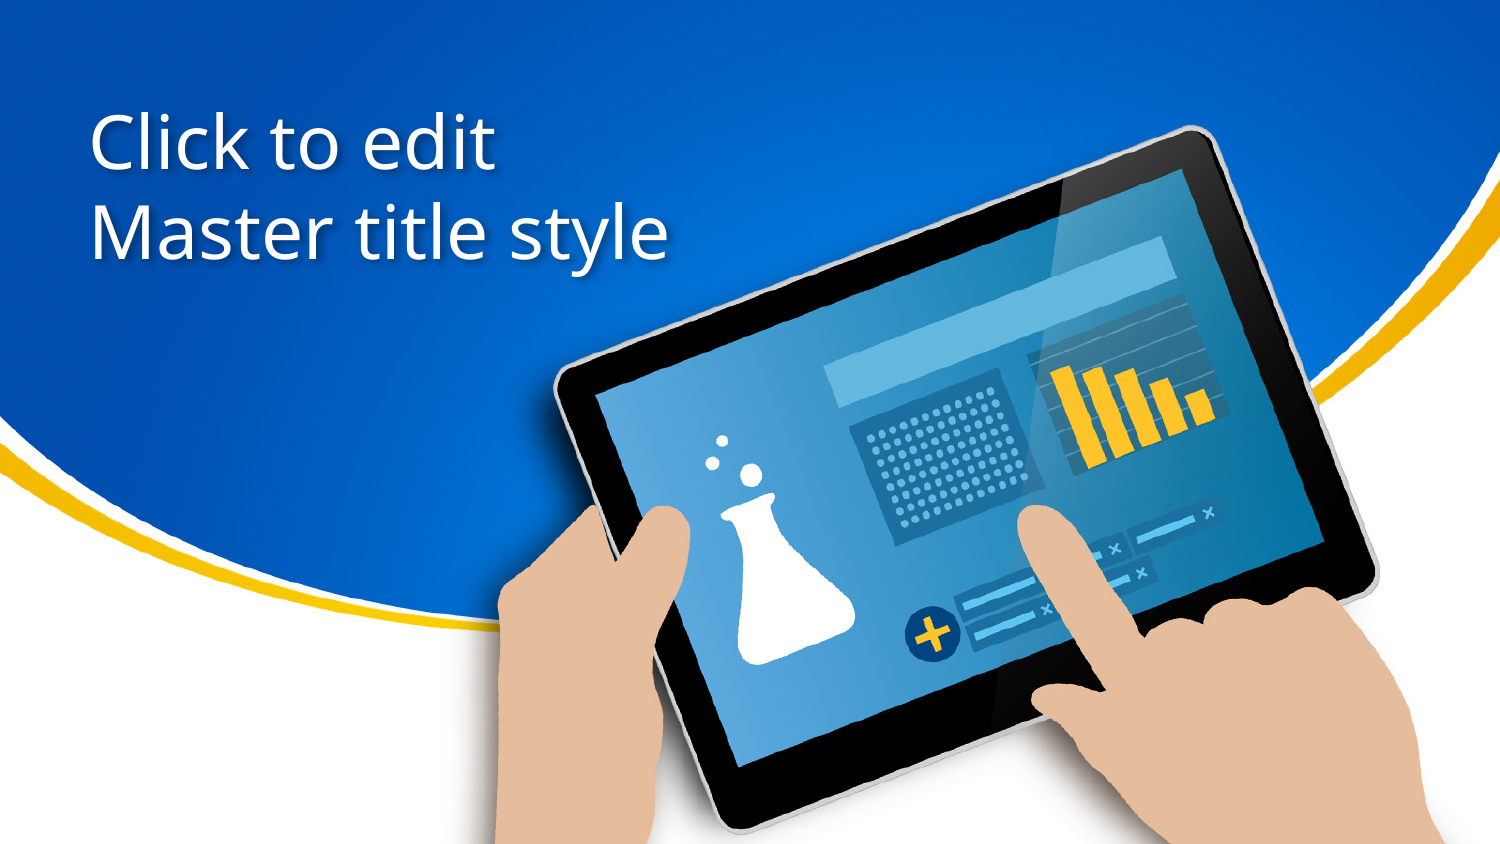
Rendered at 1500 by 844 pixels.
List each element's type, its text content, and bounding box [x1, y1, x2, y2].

title Click to edit Master title style [73, 71, 1452, 299]
picture [0, 0, 1500, 844]
